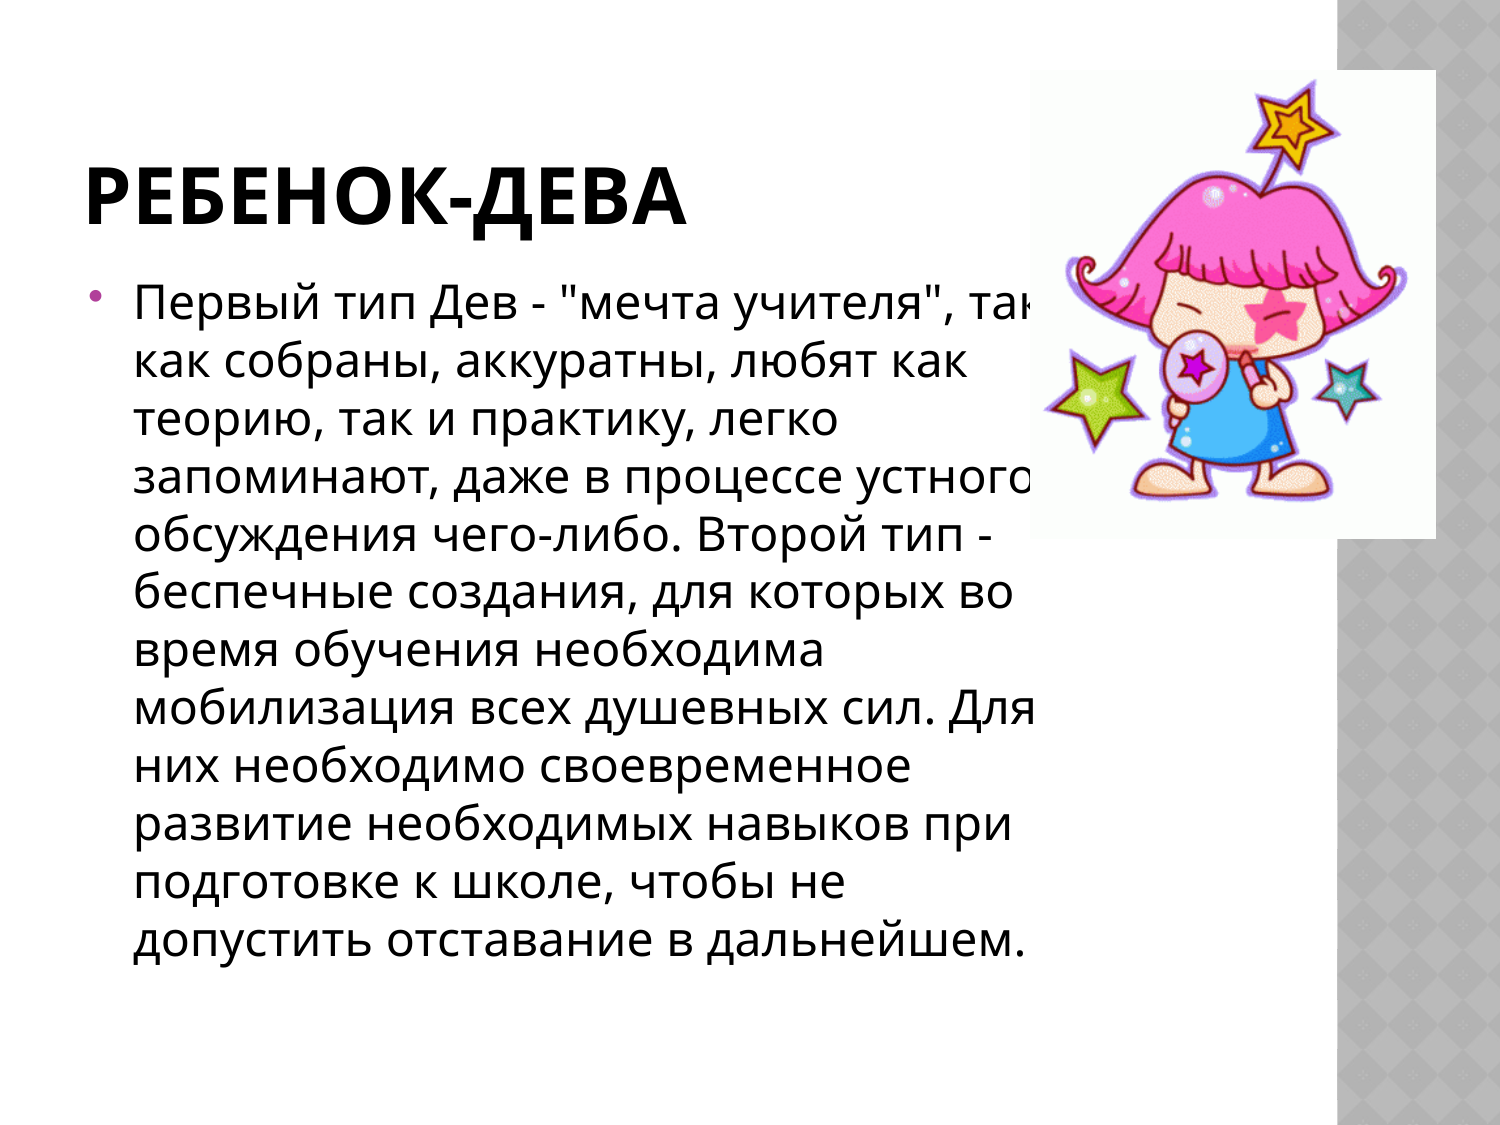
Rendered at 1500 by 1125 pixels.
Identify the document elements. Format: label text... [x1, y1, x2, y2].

title Ребенок-дева [75, 52, 1263, 240]
list Первый тип Дев - "мечта учителя", так как собраны, аккуратны, любят как теорию, так и практику, легко запоминают, даже в процессе устного обсуждения чего-либо. Второй тип - беспечные создания, для которых во время обучения необходима мобилизация всех душевных сил. Для них необходимо своевременное развитие необходимых навыков при подготовке к школе, чтобы не допустить отставание в дальнейшем. [75, 264, 1090, 1059]
picture [1029, 69, 1436, 540]
